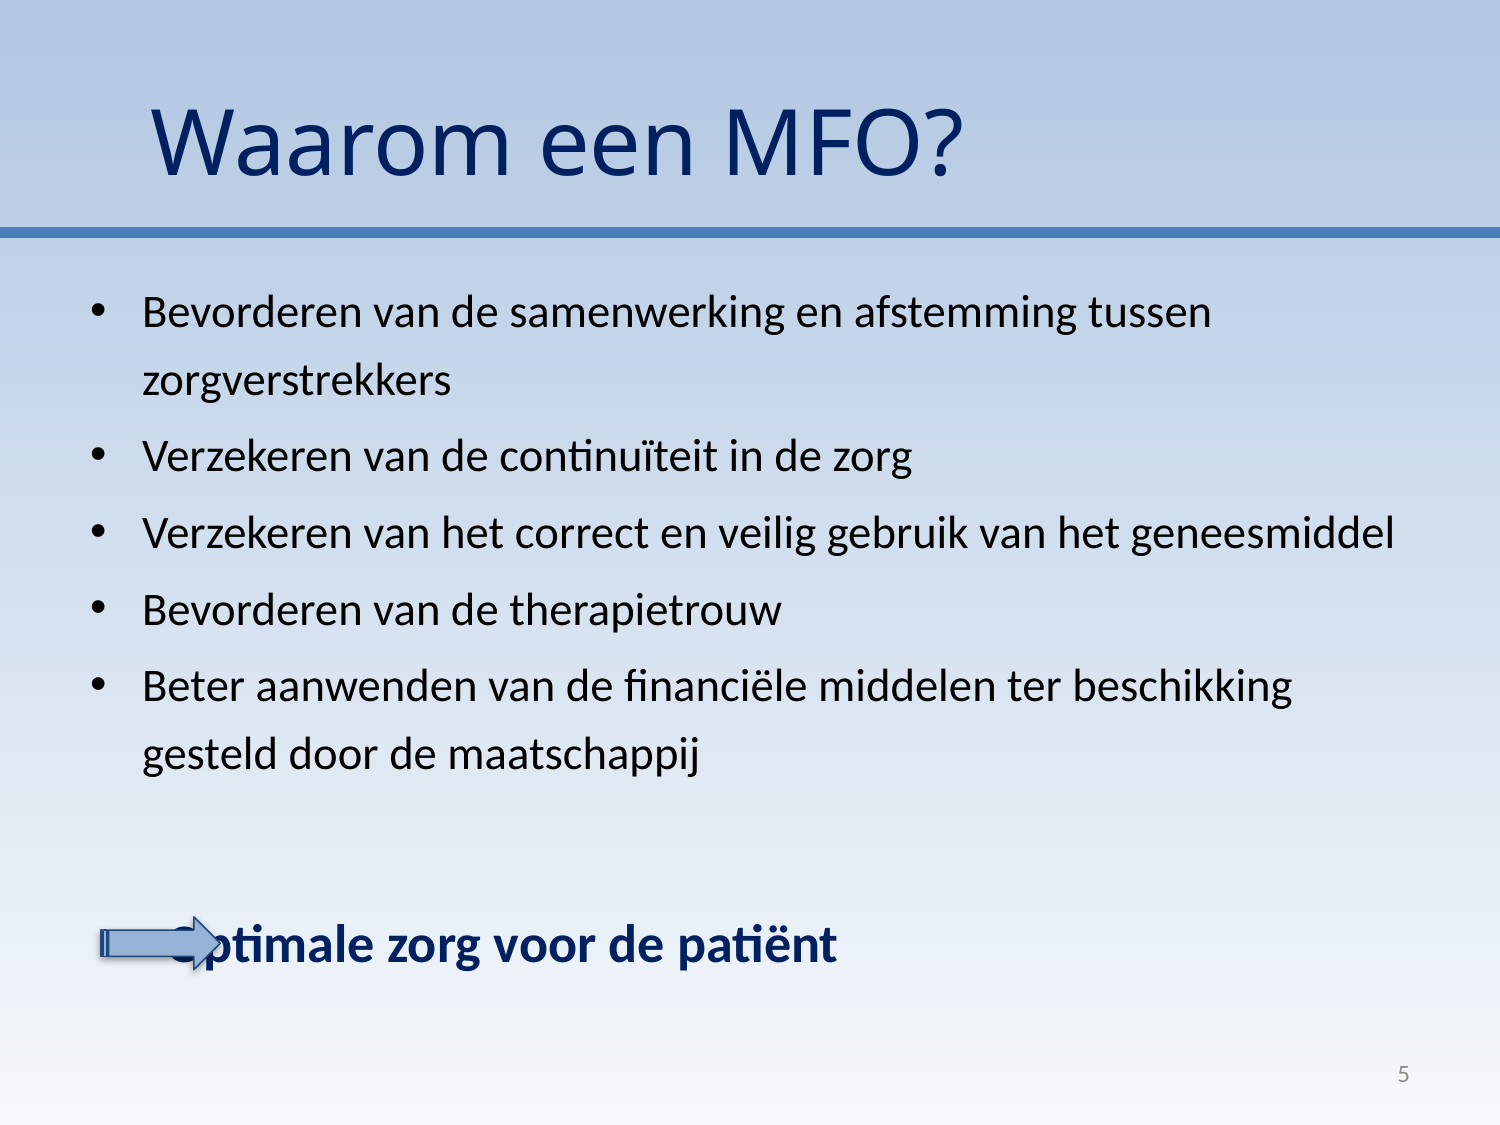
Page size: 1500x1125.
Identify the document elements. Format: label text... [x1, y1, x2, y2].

text_box [100, 916, 221, 971]
slide_number 5 [1074, 1042, 1425, 1103]
list Bevorderen van de samenwerking en afstemming tussen zorgverstrekkers Verzekeren van de continuïteit in de zorg Verzekeren van het correct en veilig gebruik van het geneesmiddel Bevorderen van de therapietrouw Beter aanwenden van de financiële middelen ter beschikking gesteld door de maatschappij Optimale zorg voor de patiënt [75, 262, 1425, 1005]
title Waarom een MFO? [135, 45, 1486, 227]
